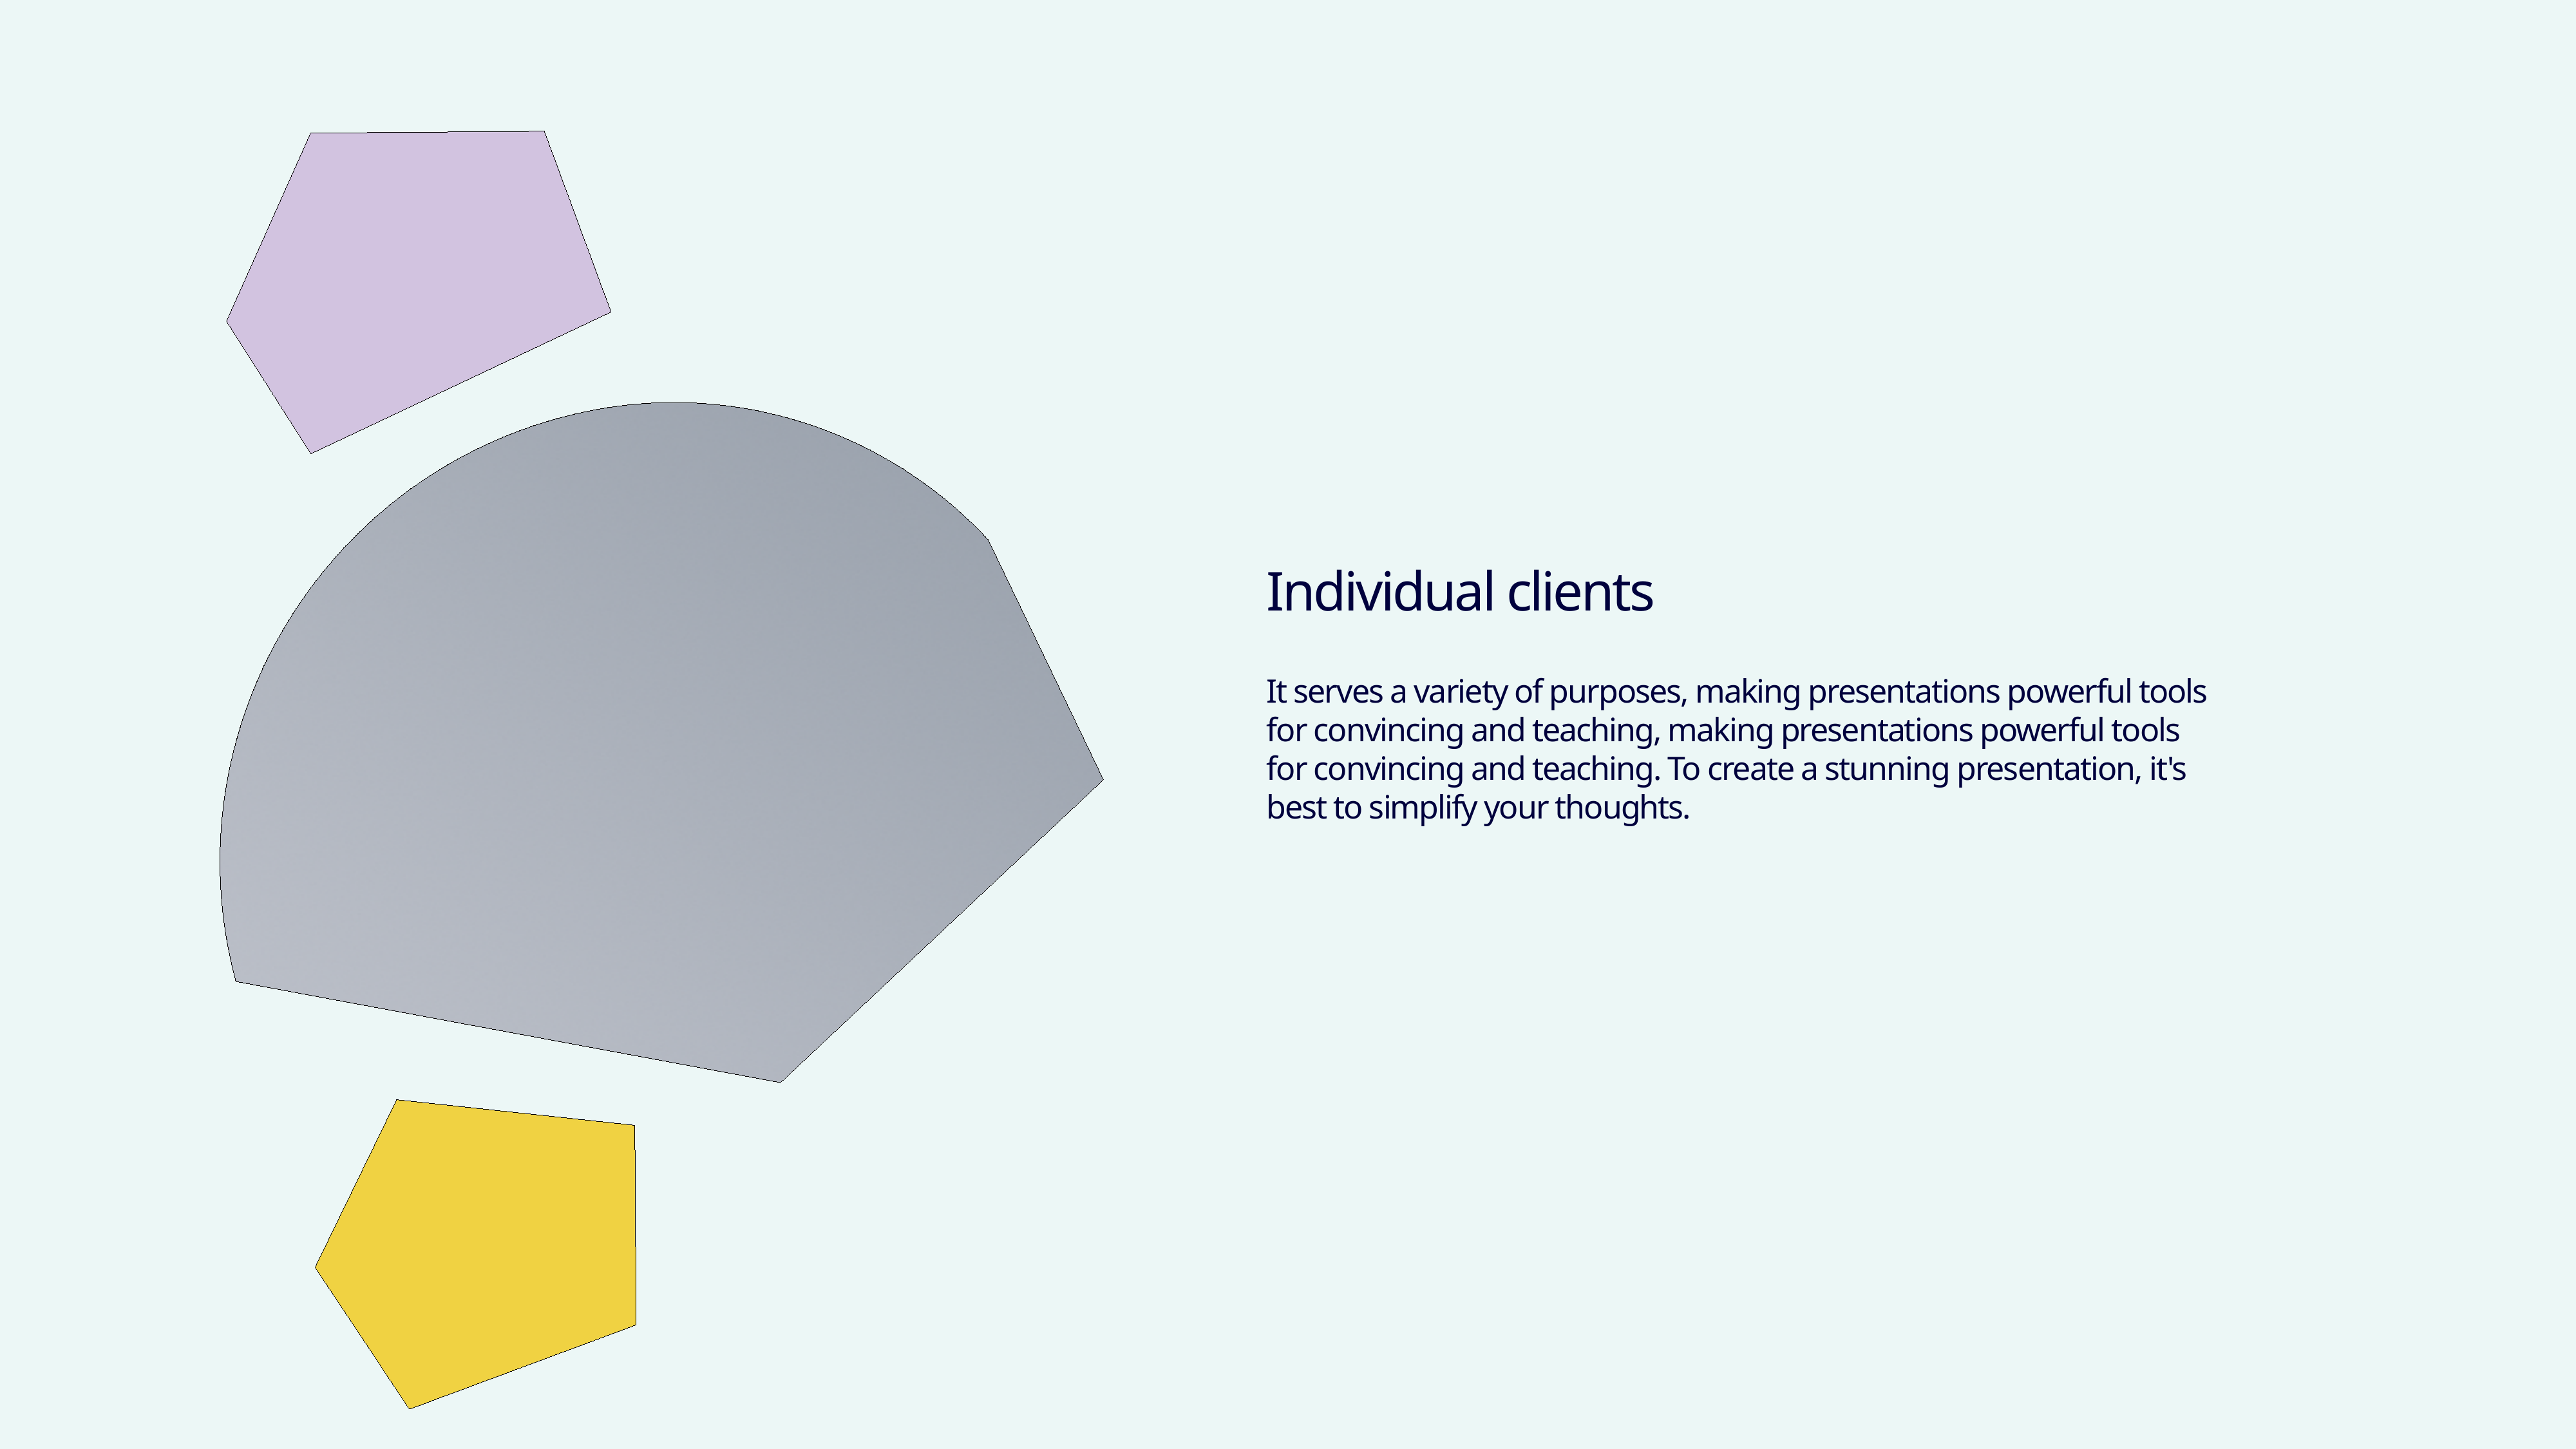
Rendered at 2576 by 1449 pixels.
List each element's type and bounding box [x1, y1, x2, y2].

text_box [315, 1099, 636, 1409]
text_box [220, 402, 1104, 1083]
text_box [226, 131, 611, 454]
text_box [1261, 547, 2228, 902]
